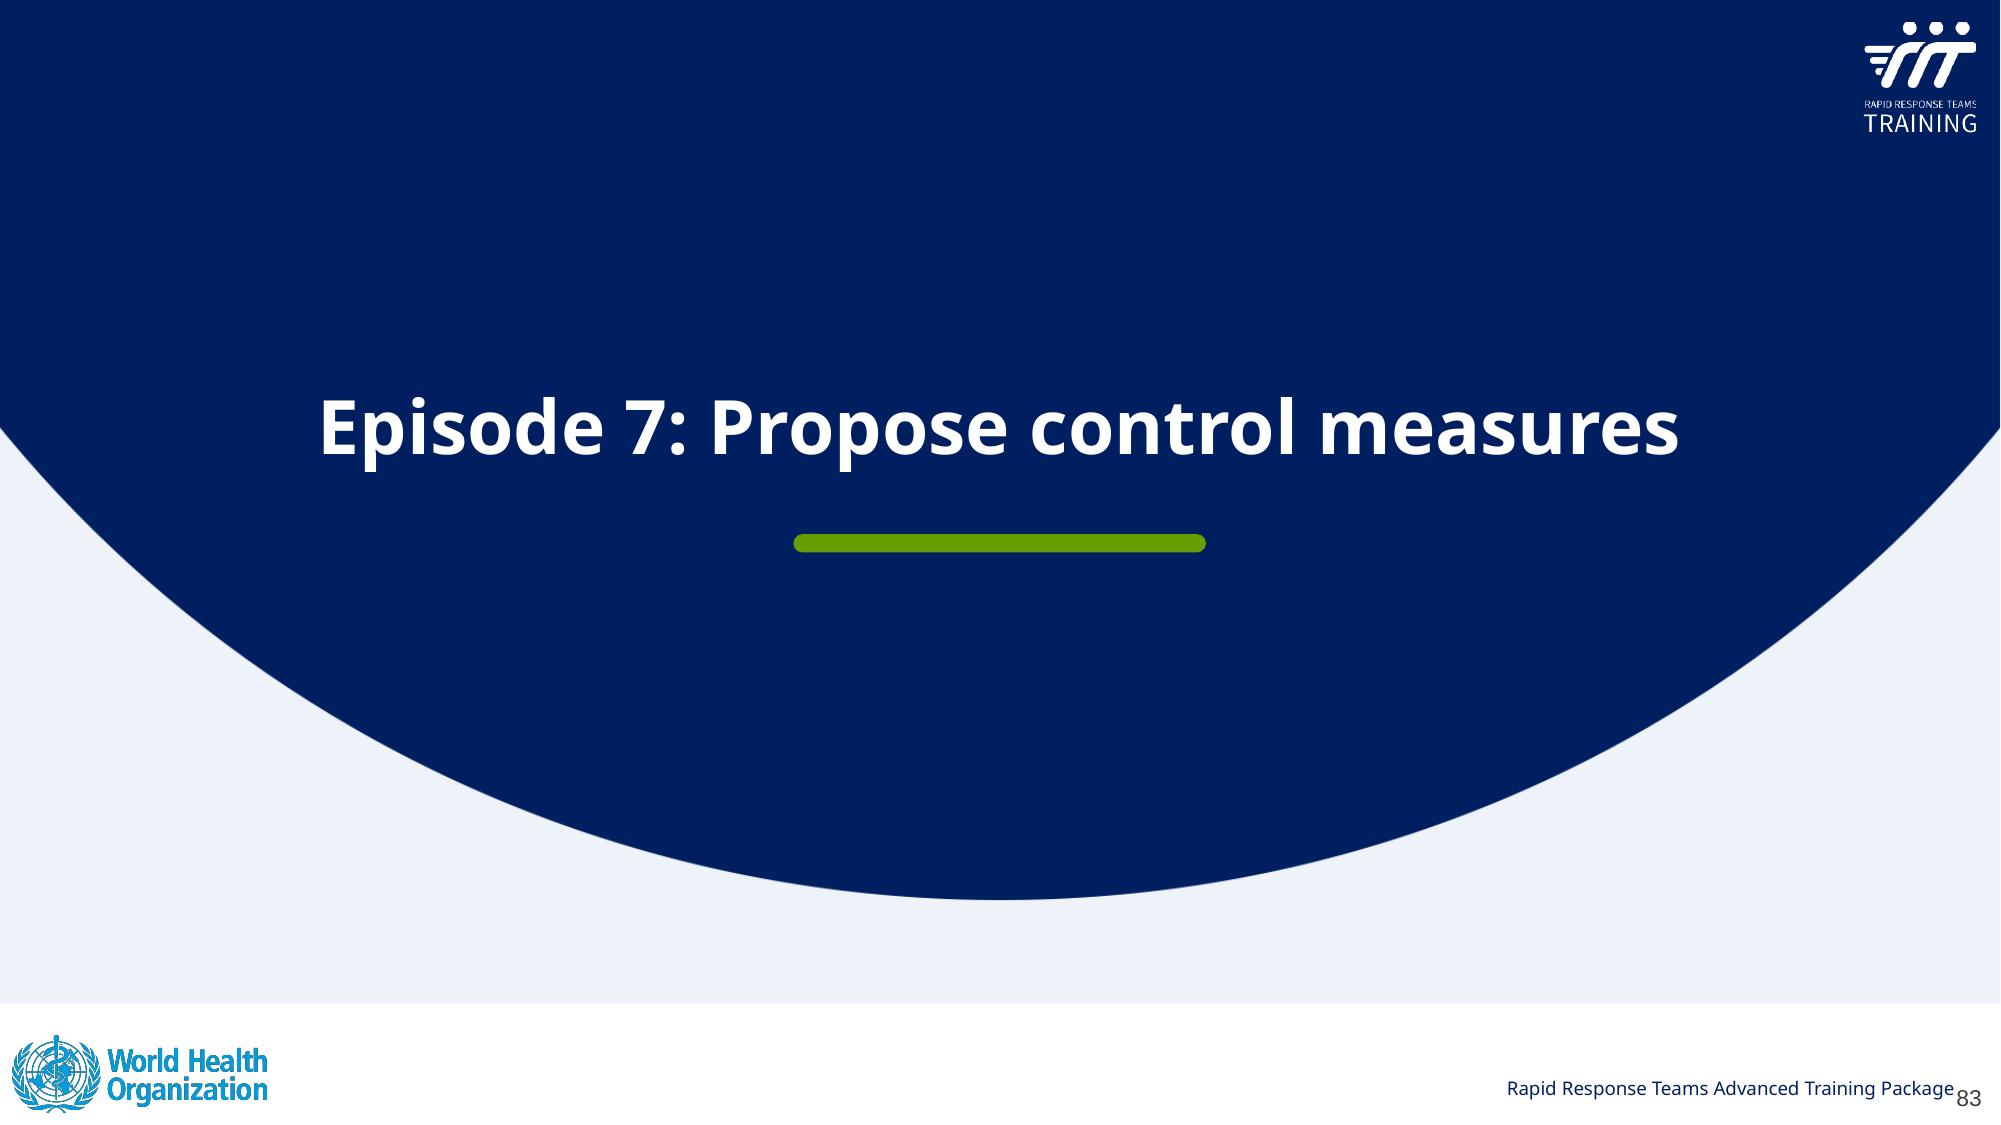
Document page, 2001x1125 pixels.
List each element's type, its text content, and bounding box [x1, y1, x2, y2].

picture [36, 1088, 78, 1105]
picture [0, 0, 2001, 1003]
picture [22, 1062, 26, 1077]
picture [12, 1083, 48, 1113]
picture [59, 1035, 267, 1113]
list Episode 7: Propose control measures [68, 276, 1932, 585]
picture [12, 1035, 54, 1068]
picture [40, 1062, 47, 1070]
picture [30, 1083, 37, 1091]
picture [50, 1108, 62, 1113]
picture [34, 1054, 43, 1078]
picture [71, 1053, 90, 1091]
picture [24, 1054, 36, 1087]
picture [46, 1056, 54, 1062]
